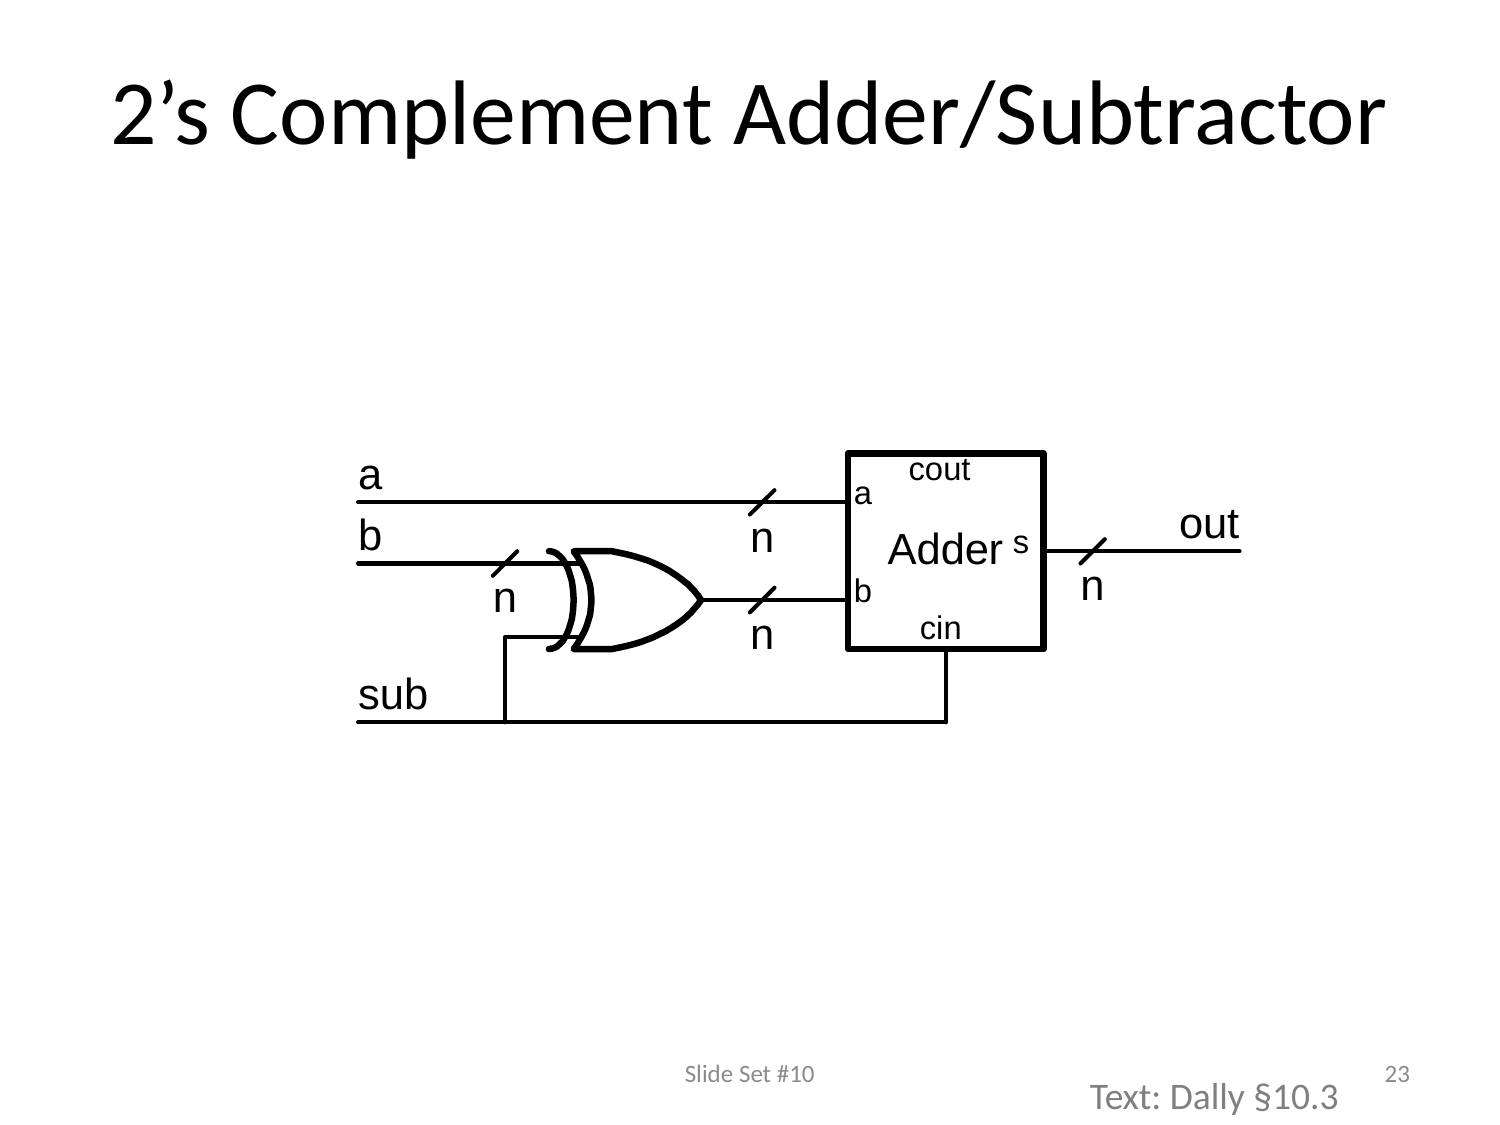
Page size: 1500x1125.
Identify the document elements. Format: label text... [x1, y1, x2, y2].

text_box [349, 437, 1249, 731]
text_box 2’s Complement Adder/Subtractor [74, 45, 1425, 233]
text_box Text: Dally §10.3 [1074, 1103, 1400, 1125]
slide_number 23 [1074, 1042, 1425, 1103]
footer Slide Set #10 [512, 1042, 988, 1103]
